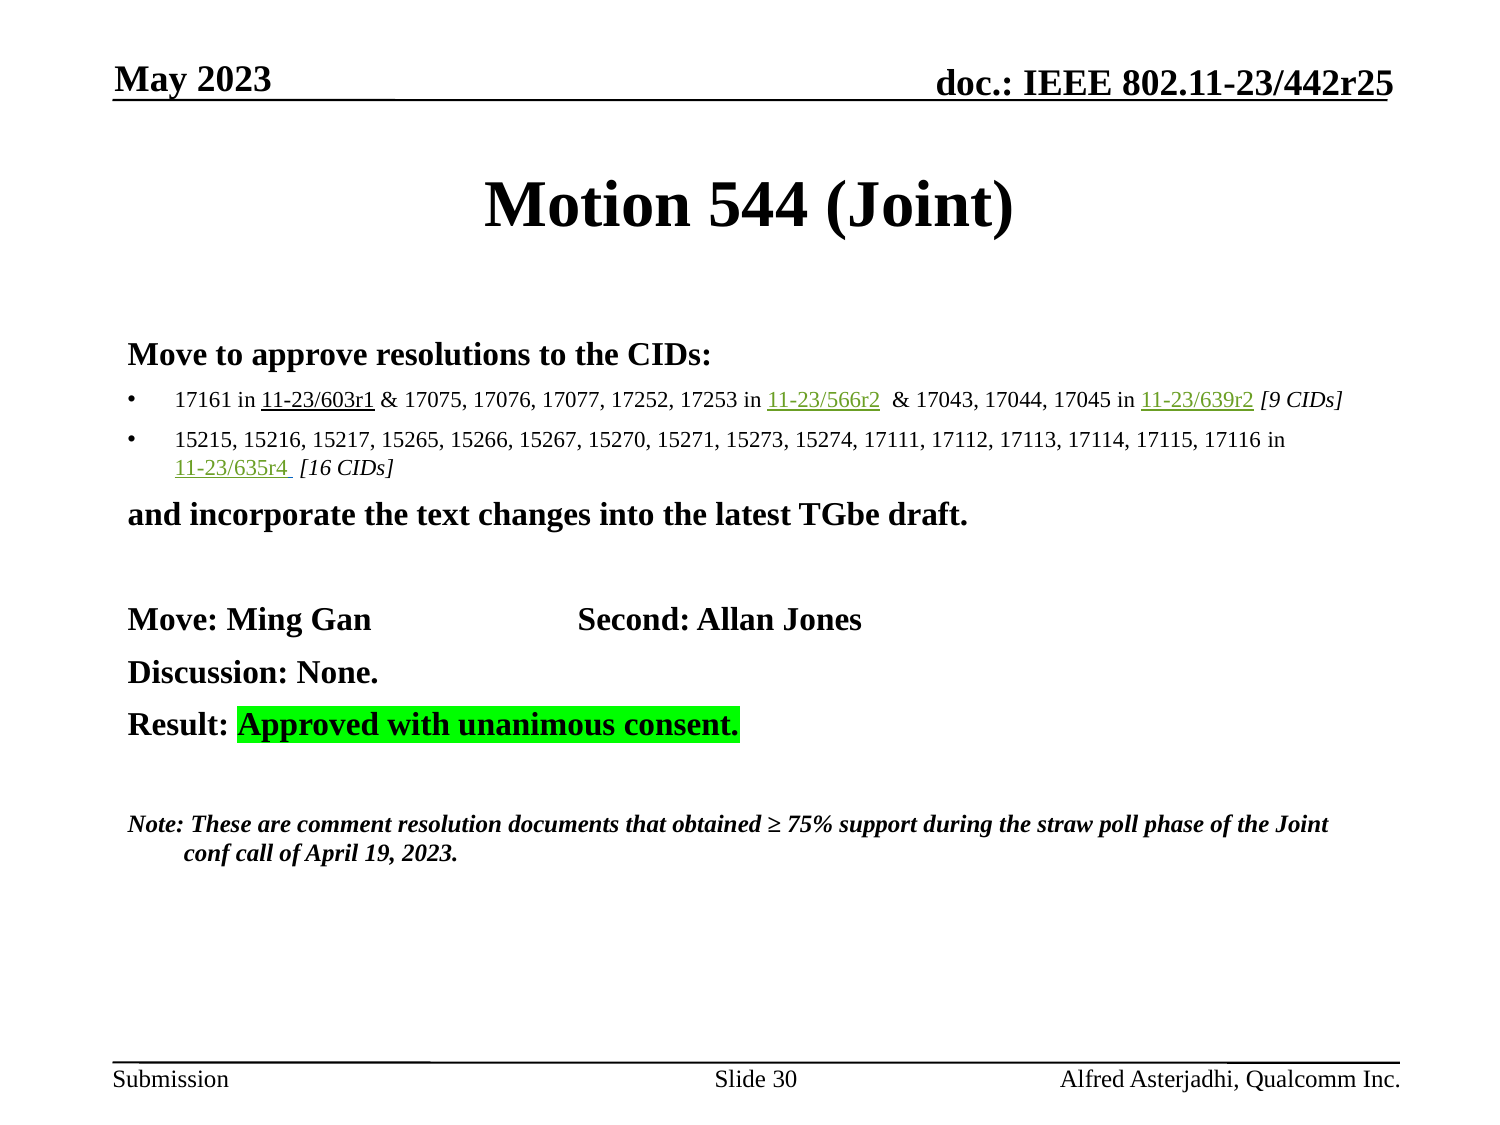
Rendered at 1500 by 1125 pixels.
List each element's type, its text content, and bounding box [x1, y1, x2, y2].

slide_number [114, 54, 423, 100]
list Move to approve resolutions to the CIDs: 17161 in 11-23/603r1 & 17075, 17076, 17077, 17252, 17253 in 11-23/566r2 & 17043, 17044, 17045 in 11-23/639r2 [9 CIDs] 15215, 15216, 15217, 15265, 15266, 15267, 15270, 15271, 15273, 15274, 17111, 17112, 17113, 17114, 17115, 17116 in 11-23/635r4 [16 CIDs] and incorporate the text changes into the latest TGbe draft. Move: Ming Gan Second: Allan Jones Discussion: None. Result: Approved with unanimous consent. Note: These are comment resolution documents that obtained ≥ 75% support during the straw poll phase of the Joint conf call of April 19, 2023. [112, 324, 1388, 1063]
title Motion 544 (Joint) [112, 112, 1388, 288]
slide_number Slide 30 [712, 1061, 800, 1123]
footer Alfred Asterjadhi, Qualcomm Inc. [878, 1061, 1402, 1093]
